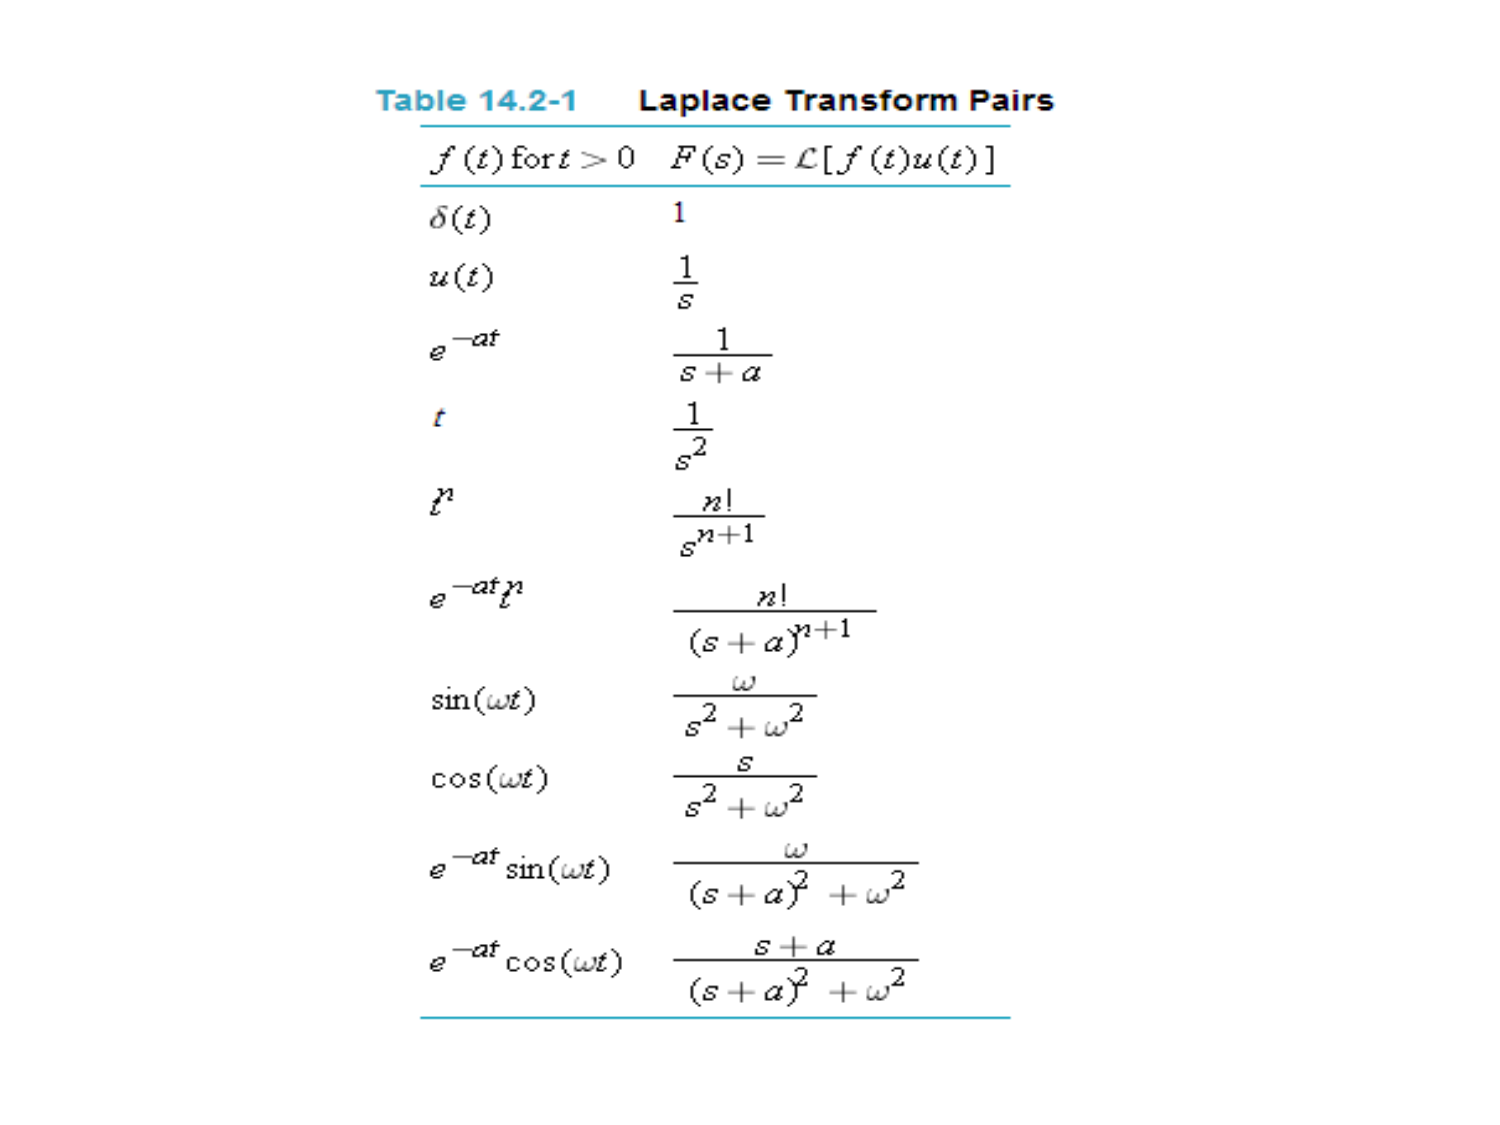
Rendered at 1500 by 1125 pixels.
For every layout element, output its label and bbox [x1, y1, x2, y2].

picture [312, 74, 1175, 1038]
